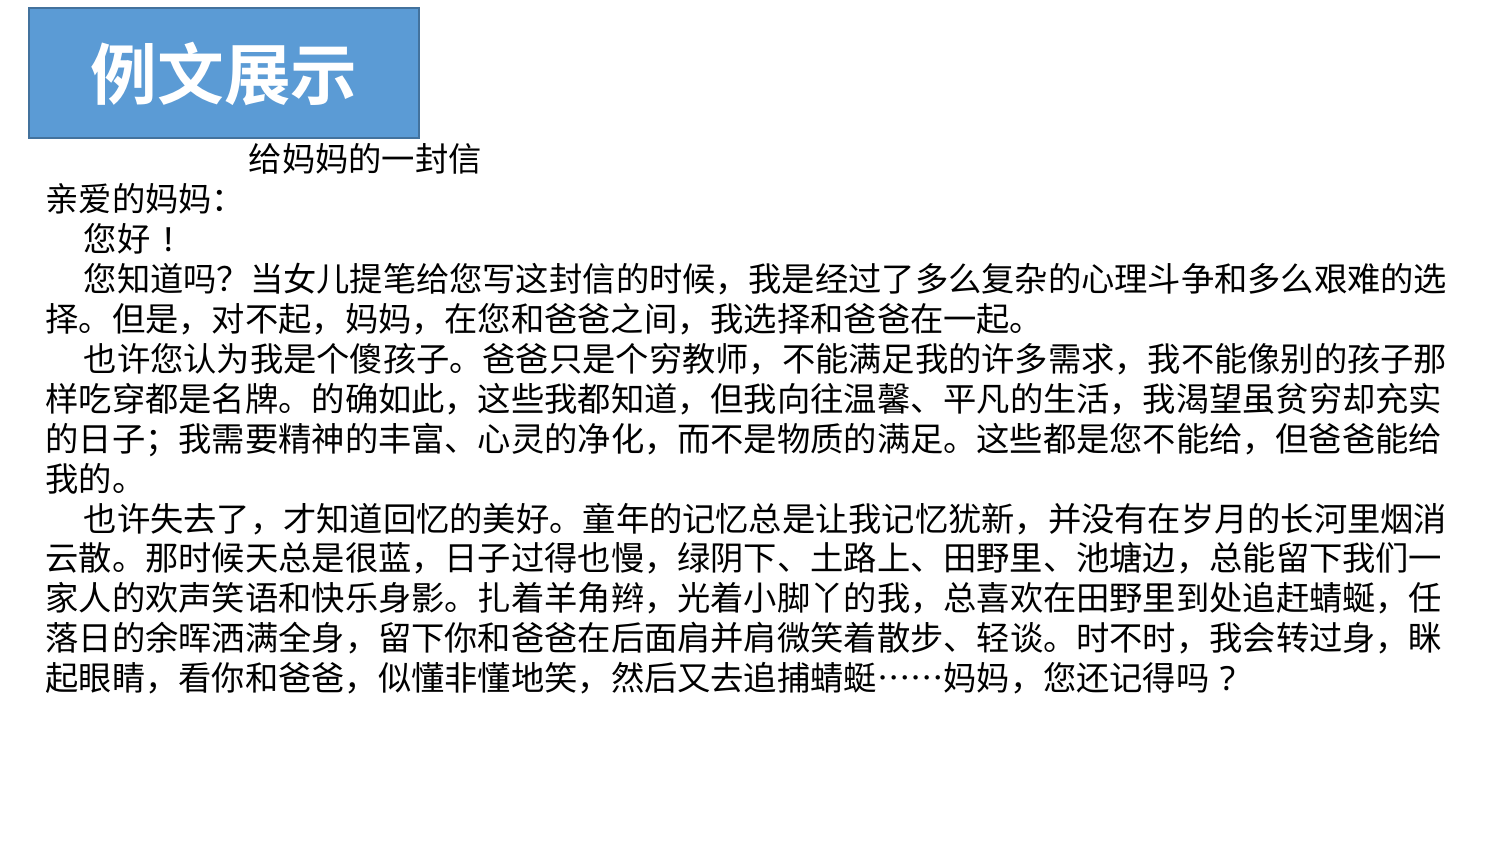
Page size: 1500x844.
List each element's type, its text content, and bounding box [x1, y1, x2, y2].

text_box 例文展示 [28, 7, 420, 139]
text_box 给妈妈的一封信 亲爱的妈妈： 您好! 您知道吗？当女儿提笔给您写这封信的时候，我是经过了多么复杂的心理斗争和多么艰难的选择。但是，对不起，妈妈，在您和爸爸之间，我选择和爸爸在一起。 也许您认为我是个傻孩子。爸爸只是个穷教师，不能满足我的许多需求，我不能像别的孩子那样吃穿都是名牌。的确如此，这些我都知道，但我向往温馨、平凡的生活，我渴望虽贫穷却充实的日子；我需要精神的丰富、心灵的净化，而不是物质的满足。这些都是您不能给，但爸爸能给我的。 也许失去了，才知道回忆的美好。童年的记忆总是让我记忆犹新，并没有在岁月的长河里烟消云散。那时候天总是很蓝，日子过得也慢，绿阴下、土路上、田野里、池塘边，总能留下我们一家人的欢声笑语和快乐身影。扎着羊角辫，光着小脚丫的我，总喜欢在田野里到处追赶蜻蜒，任落日的余晖洒满全身，留下你和爸爸在后面肩并肩微笑着散步、轻谈。时不时，我会转过身，眯起眼睛，看你和爸爸，似懂非懂地笑，然后又去追捕蜻蜓……妈妈，您还记得吗? [31, 91, 1485, 705]
